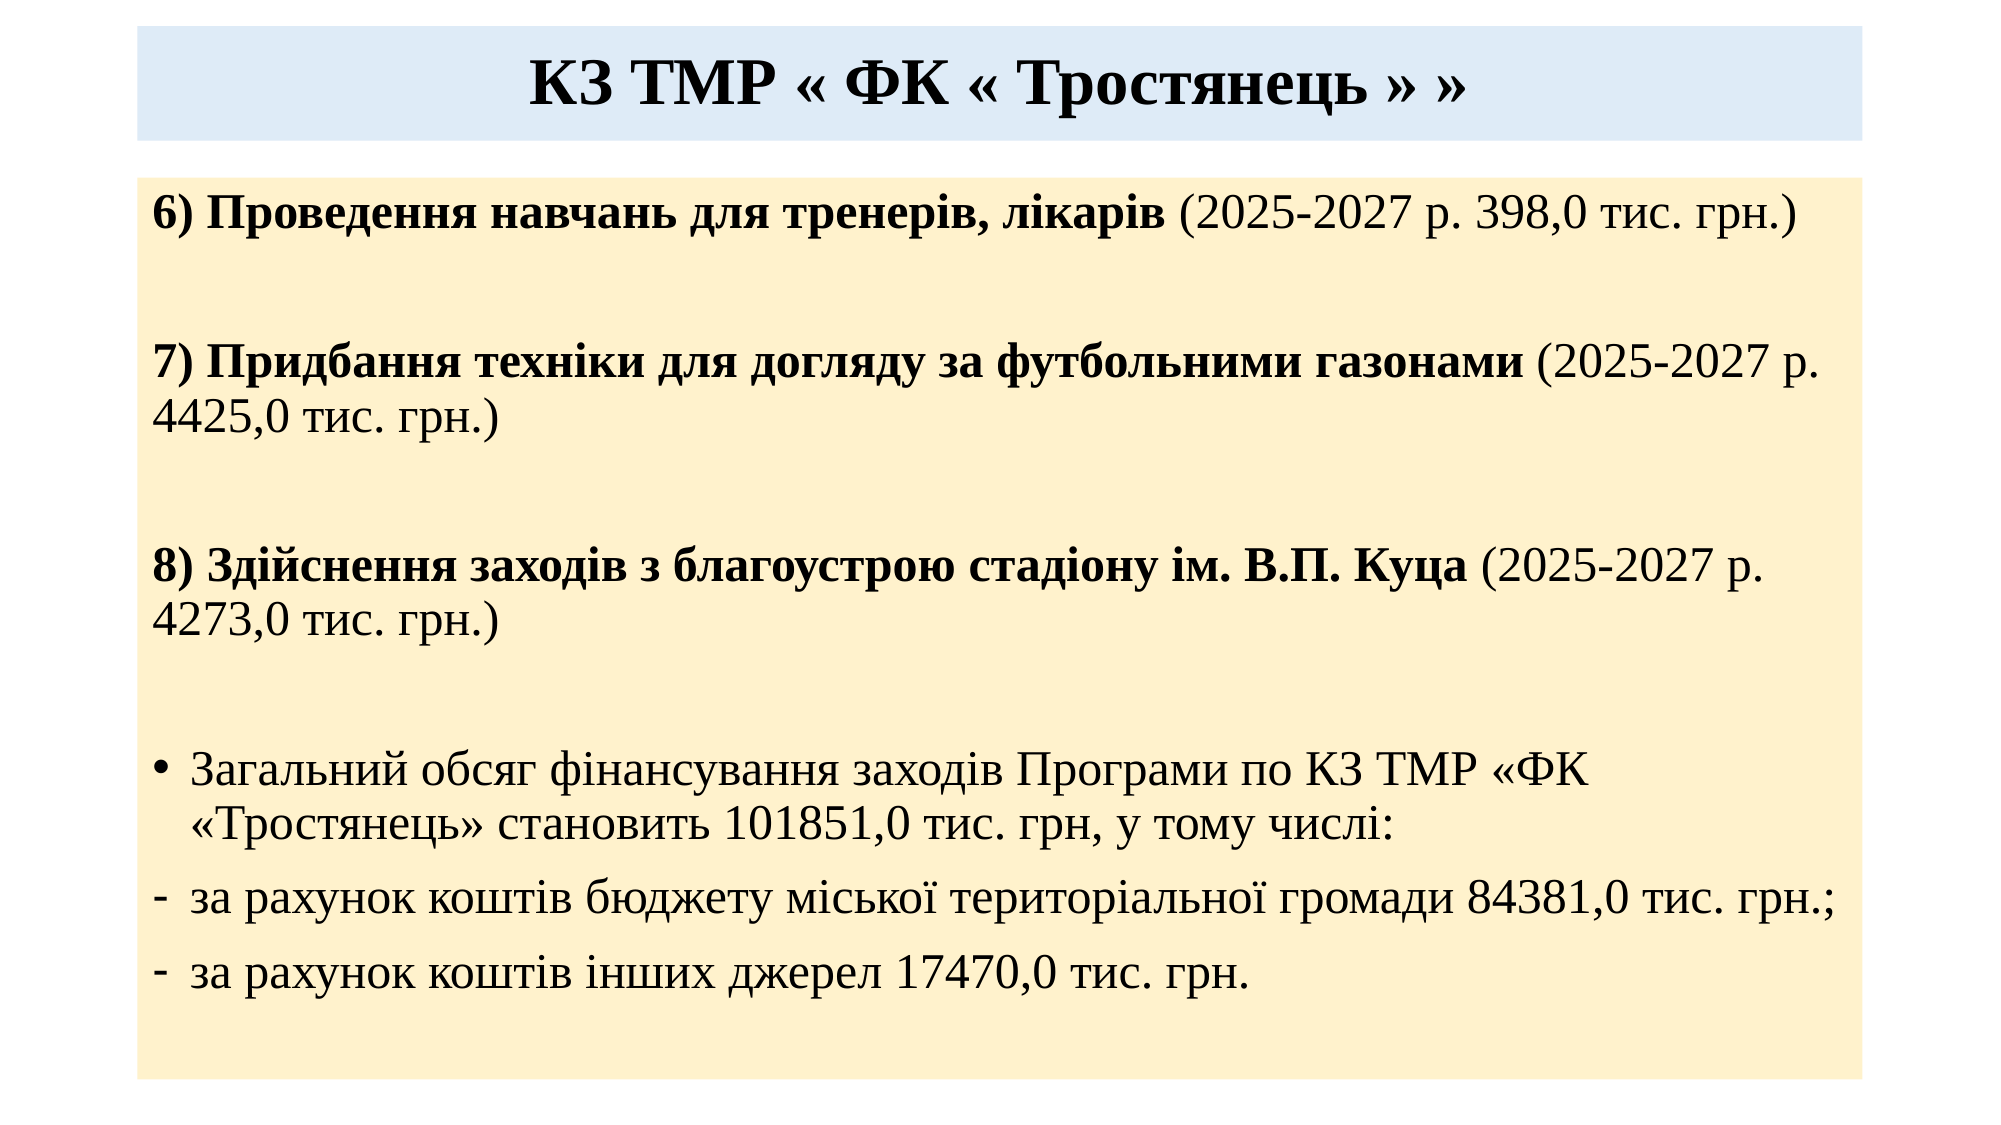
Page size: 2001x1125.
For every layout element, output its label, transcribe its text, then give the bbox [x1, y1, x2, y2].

list 6) Проведення навчань для тренерів, лікарів (2025-2027 р. 398,0 тис. грн.) 7) Придбання техніки для догляду за футбольними газонами (2025-2027 р. 4425,0 тис. грн.) 8) Здійснення заходів з благоустрою стадіону ім. В.П. Куца (2025-2027 р. 4273,0 тис. грн.) Загальний обсяг фінансування заходів Програми по КЗ ТМР «ФК «Тростянець» становить 101851,0 тис. грн, у тому числі: за рахунок коштів бюджету міської територіальної громади 84381,0 тис. грн.; за рахунок коштів інших джерел 17470,0 тис. грн. [137, 177, 1863, 1080]
title КЗ ТМР « ФК « Тростянець » » [137, 26, 1863, 141]
